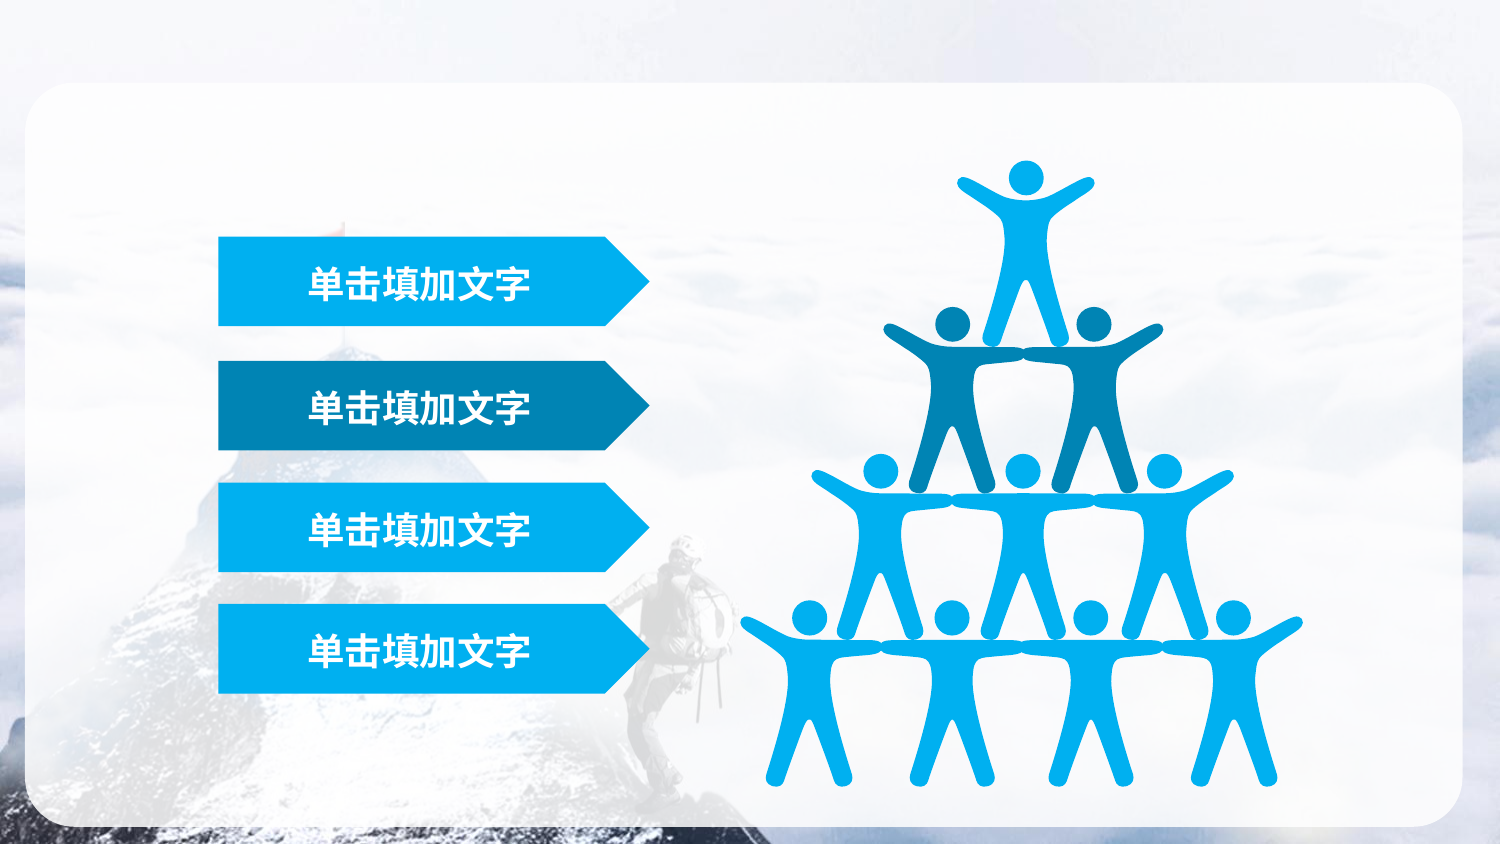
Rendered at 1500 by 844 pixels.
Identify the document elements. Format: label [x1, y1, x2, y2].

text_box [880, 306, 1166, 495]
text_box [737, 600, 1306, 789]
text_box [808, 453, 1237, 642]
text_box [218, 603, 650, 694]
text_box [218, 360, 650, 451]
text_box [218, 482, 650, 573]
text_box [218, 236, 650, 327]
text_box [954, 160, 1098, 349]
picture [0, 0, 1500, 844]
